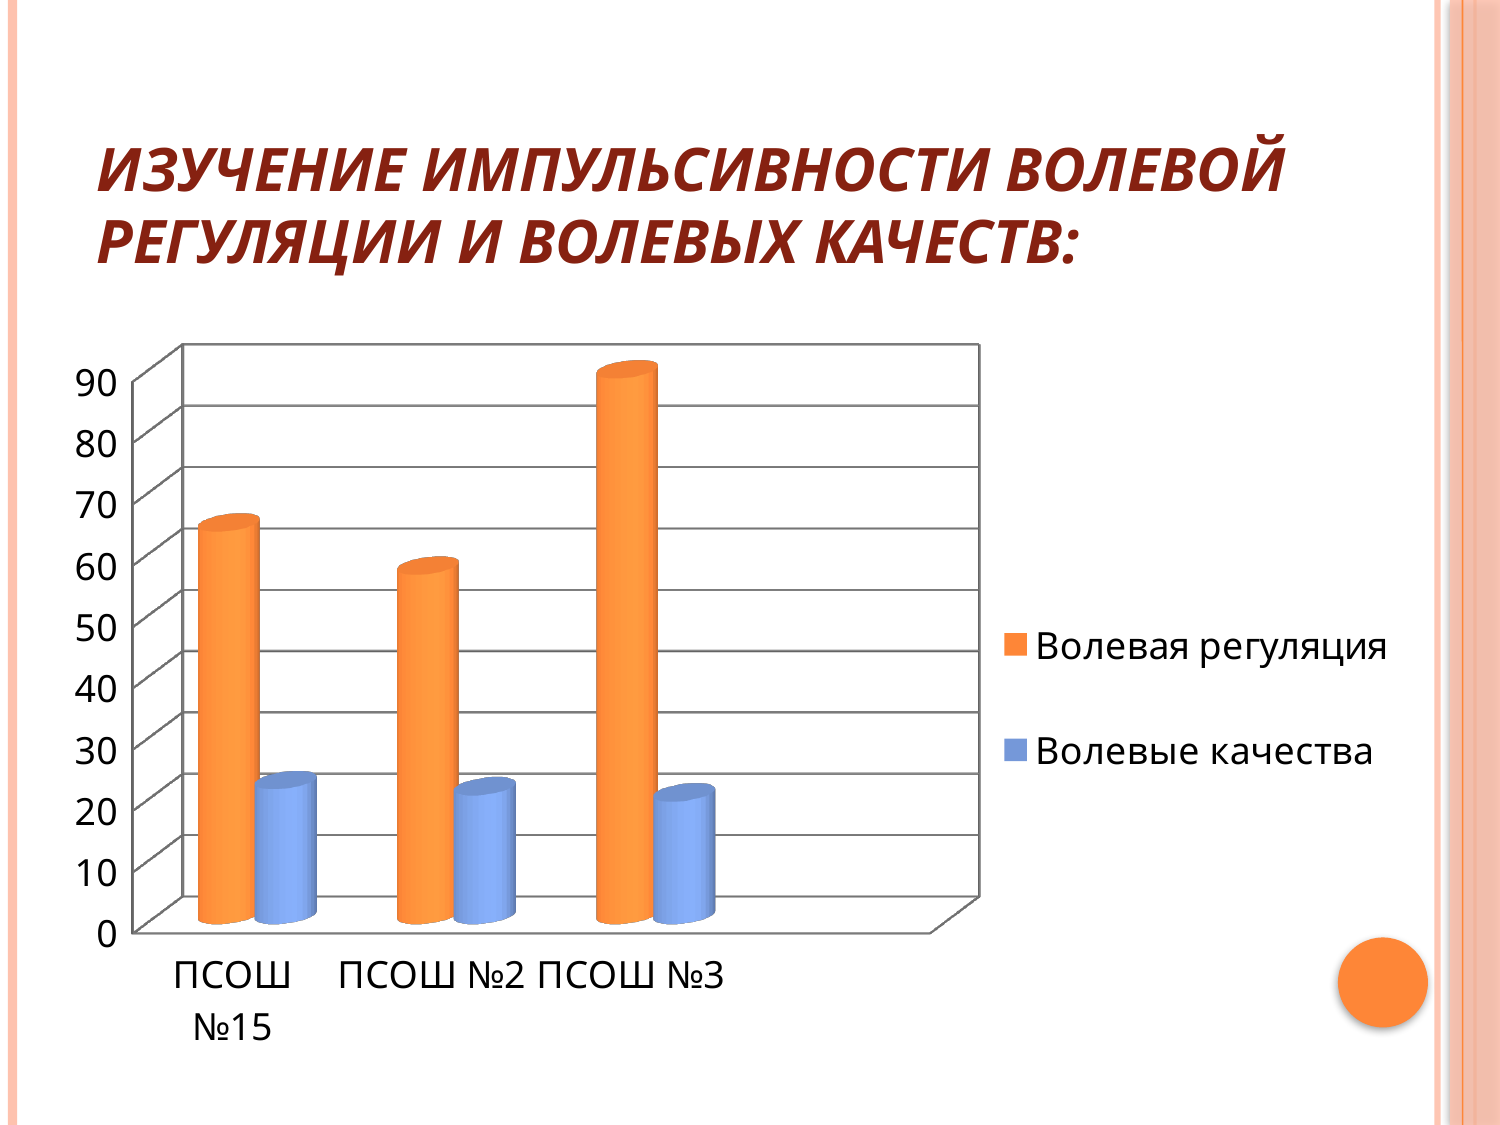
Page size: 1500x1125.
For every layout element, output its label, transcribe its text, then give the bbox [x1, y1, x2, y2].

title Изучение импульсивности волевой регуляции и волевых качеств: [82, 46, 1307, 284]
chart [46, 327, 1431, 1067]
